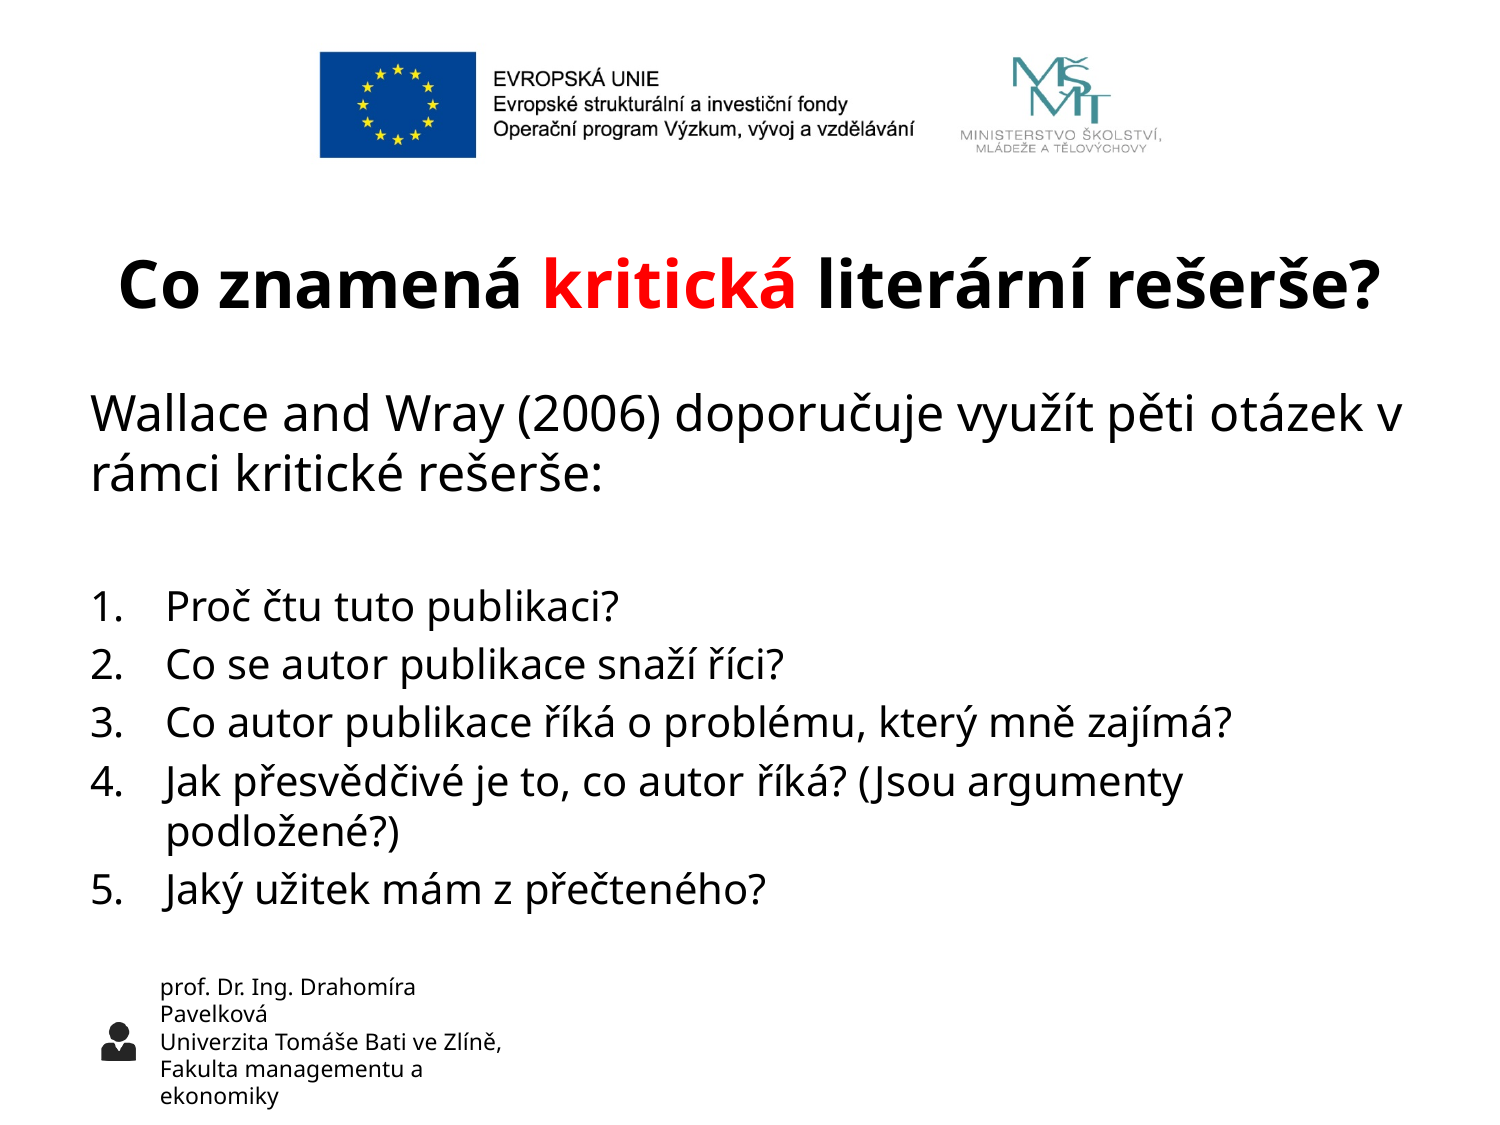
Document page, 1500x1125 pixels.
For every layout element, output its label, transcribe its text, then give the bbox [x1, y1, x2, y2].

list Wallace and Wray (2006) doporučuje využít pěti otázek v rámci kritické rešerše: Proč čtu tuto publikaci? Co se autor publikace snaží říci? Co autor publikace říká o problému, který mně zajímá? Jak přesvědčivé je to, co autor říká? (Jsou argumenty podložené?) Jaký užitek mám z přečteného? [75, 373, 1425, 1005]
picture [267, 0, 1213, 210]
picture [101, 1021, 136, 1062]
footer prof. Dr. Ing. Drahomíra Pavelková Univerzita Tomáše Bati ve Zlíně, Fakulta managementu a ekonomiky [145, 999, 526, 1083]
title Co znamená kritická literární rešerše? [75, 208, 1425, 357]
